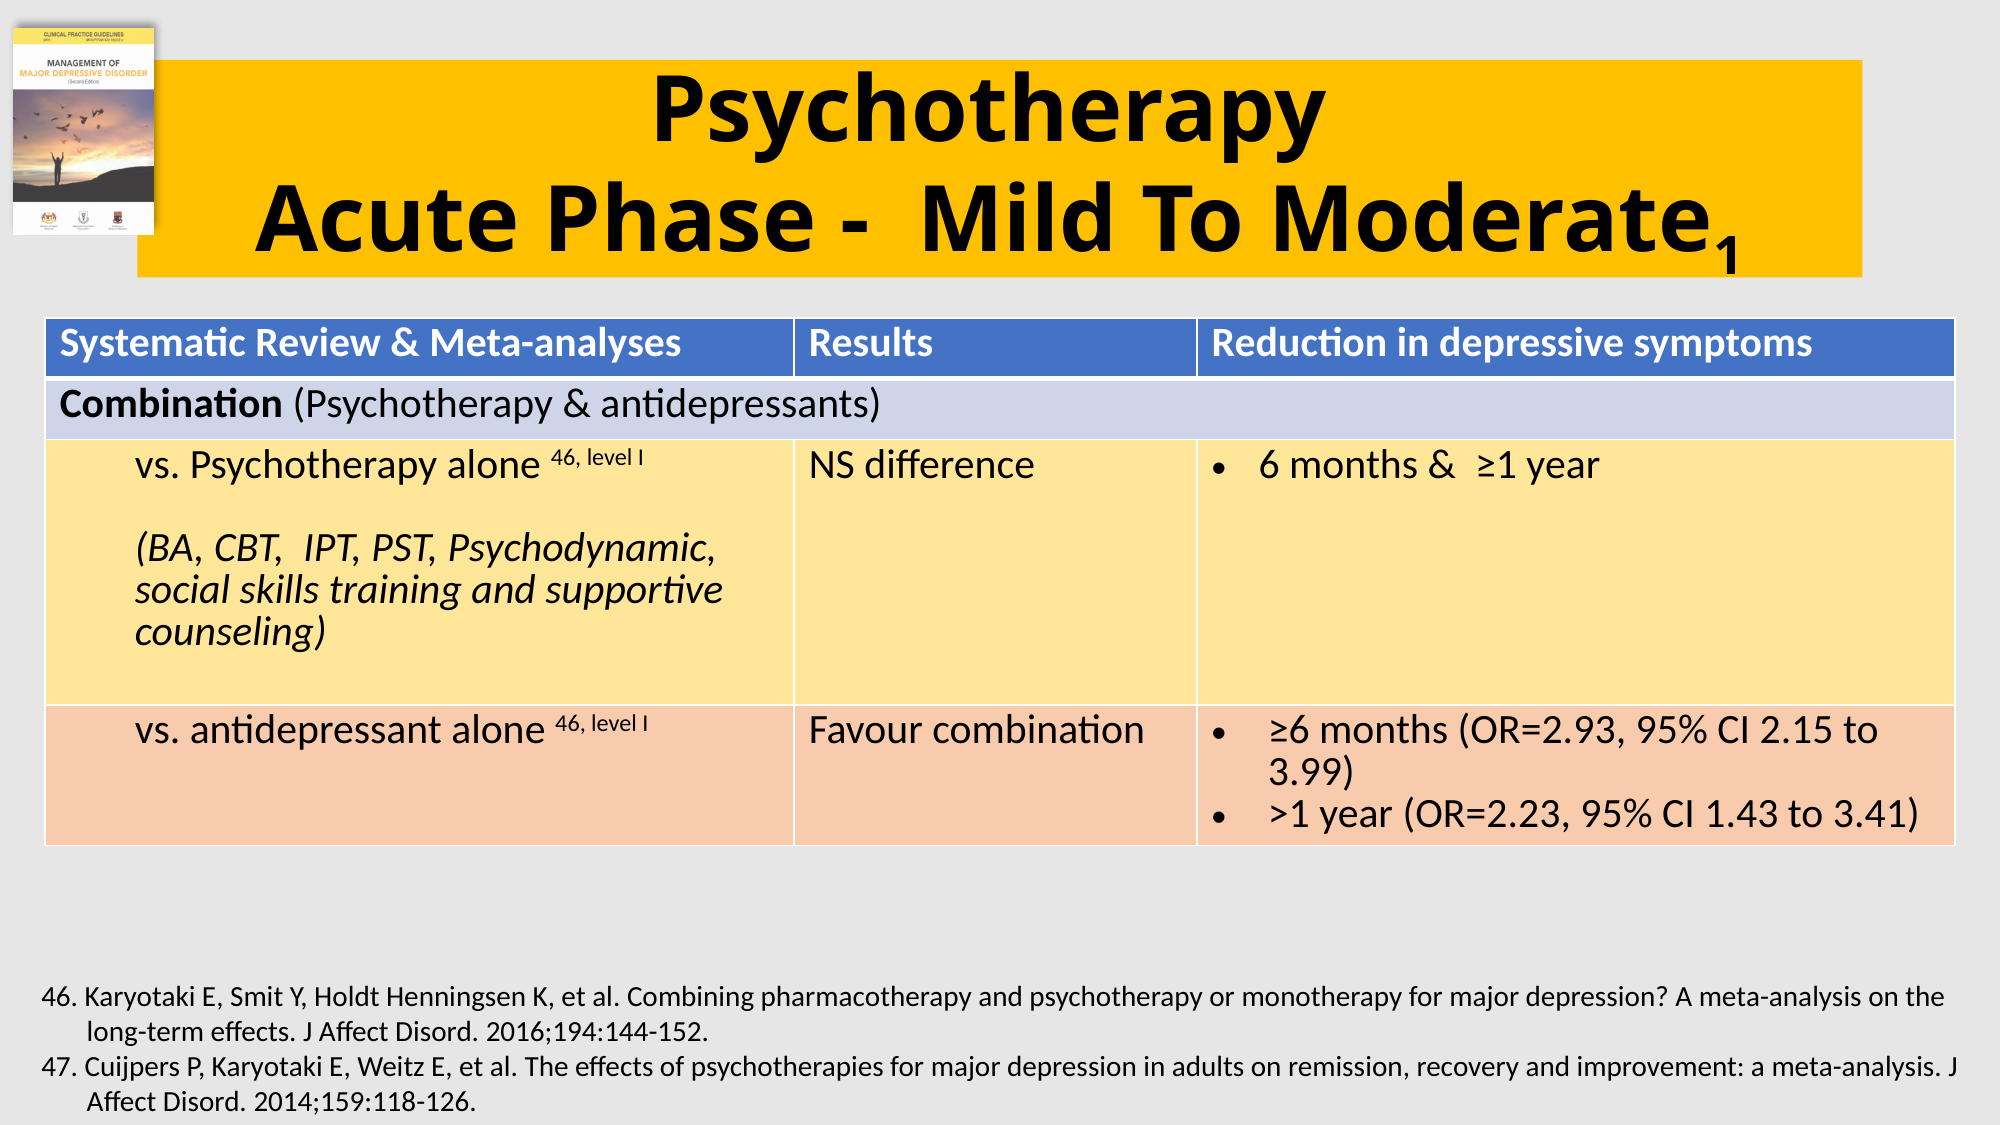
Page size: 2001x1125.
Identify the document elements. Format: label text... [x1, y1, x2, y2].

table_header Systematic Review & Meta-analyses [46, 319, 793, 376]
table_cell Favour combination [795, 706, 1196, 845]
table_cell ≥6 months (OR=2.93, 95% CI 2.15 to 3.99) >1 year (OR=2.23, 95% CI 1.43 to 3.41) [1198, 706, 1954, 845]
title Psychotherapy Acute Phase - Mild To Moderate1 [137, 59, 1863, 278]
table_cell vs. Psychotherapy alone 46, level I (BA, CBT, IPT, PST, Psychodynamic, social skills training and supportive counseling) [46, 440, 793, 704]
text_box 46. Karyotaki E, Smit Y, Holdt Henningsen K, et al. Combining pharmacotherapy and psychotherapy or monotherapy for major depression? A meta-analysis on the long-term effects. J Affect Disord. 2016;194:144-152. 47. Cuijpers P, Karyotaki E, Weitz E, et al. The effects of psychotherapies for major depression in adults on remission, recovery and improvement: a meta-analysis. J Affect Disord. 2014;159:118-126. [26, 970, 2000, 1125]
table_cell NS difference [795, 440, 1196, 704]
table_cell Combination (Psychotherapy & antidepressants) [46, 381, 1954, 439]
table_header Results [795, 319, 1196, 376]
table_cell vs. antidepressant alone 46, level I [46, 706, 793, 845]
table_cell 6 months & ≥1 year [1198, 440, 1954, 704]
picture [13, 28, 154, 235]
table_header Reduction in depressive symptoms [1198, 319, 1954, 376]
